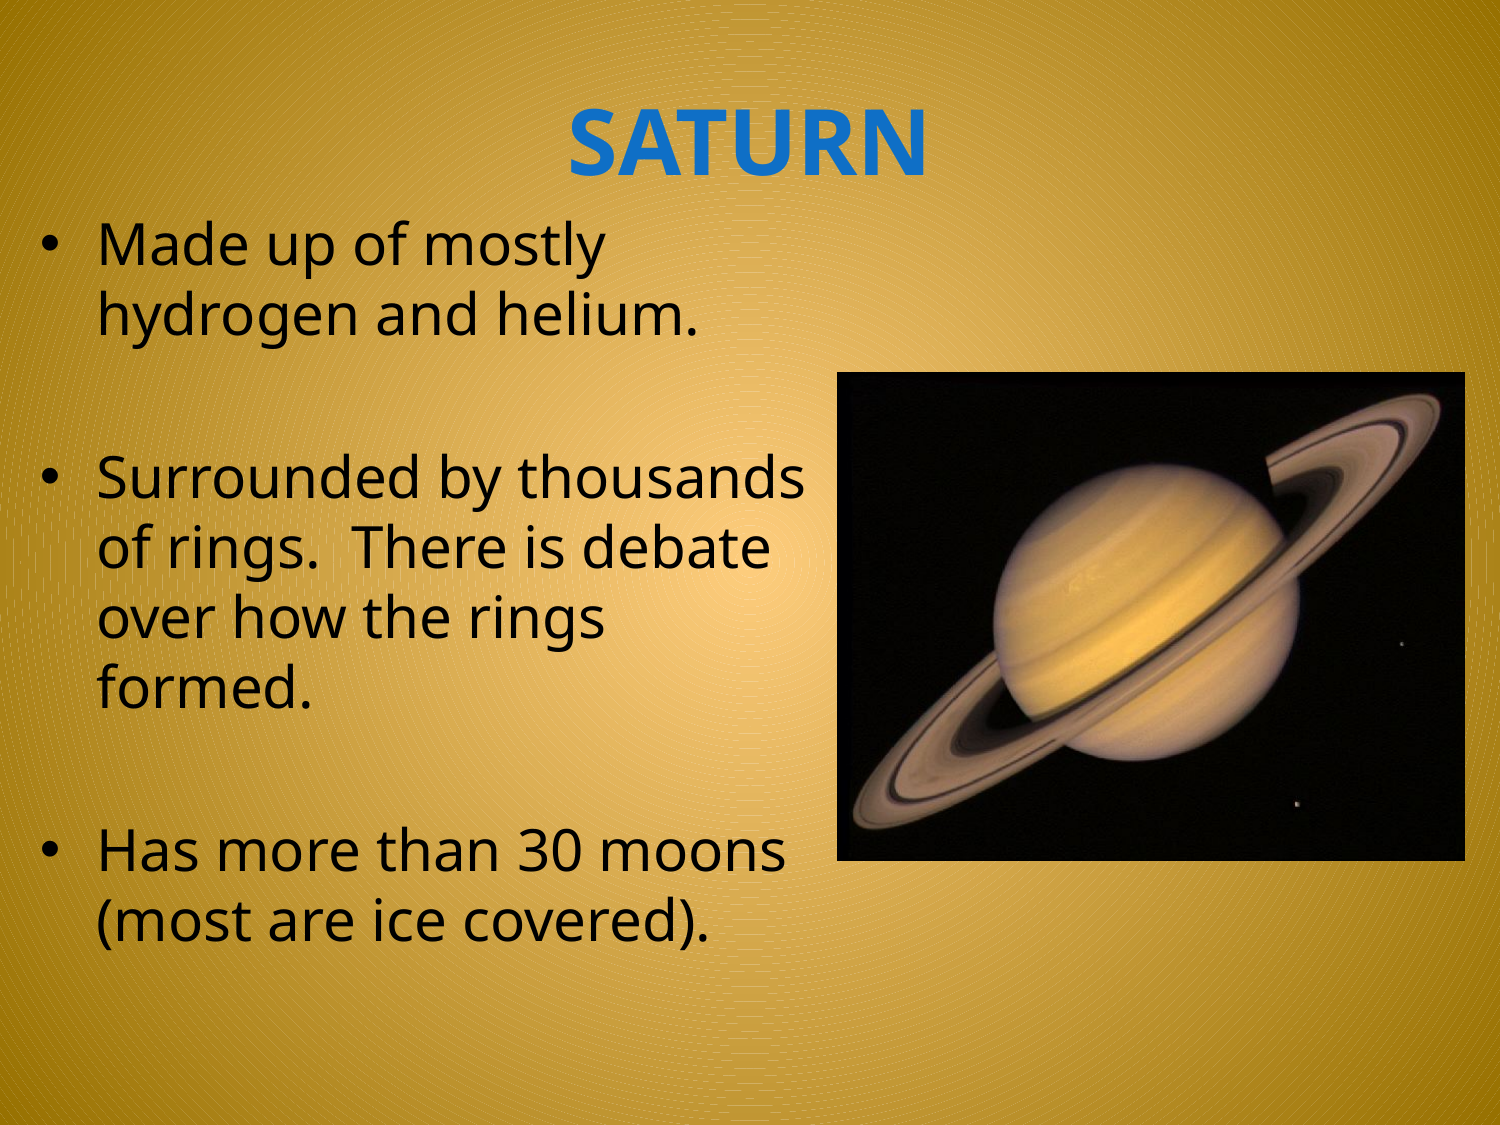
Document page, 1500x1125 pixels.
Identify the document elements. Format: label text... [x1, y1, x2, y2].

list Made up of mostly hydrogen and helium. Surrounded by thousands of rings. There is debate over how the rings formed. Has more than 30 moons (most are ice covered). [24, 200, 838, 1088]
picture [837, 372, 1465, 861]
title SATURN [75, 45, 1425, 233]
